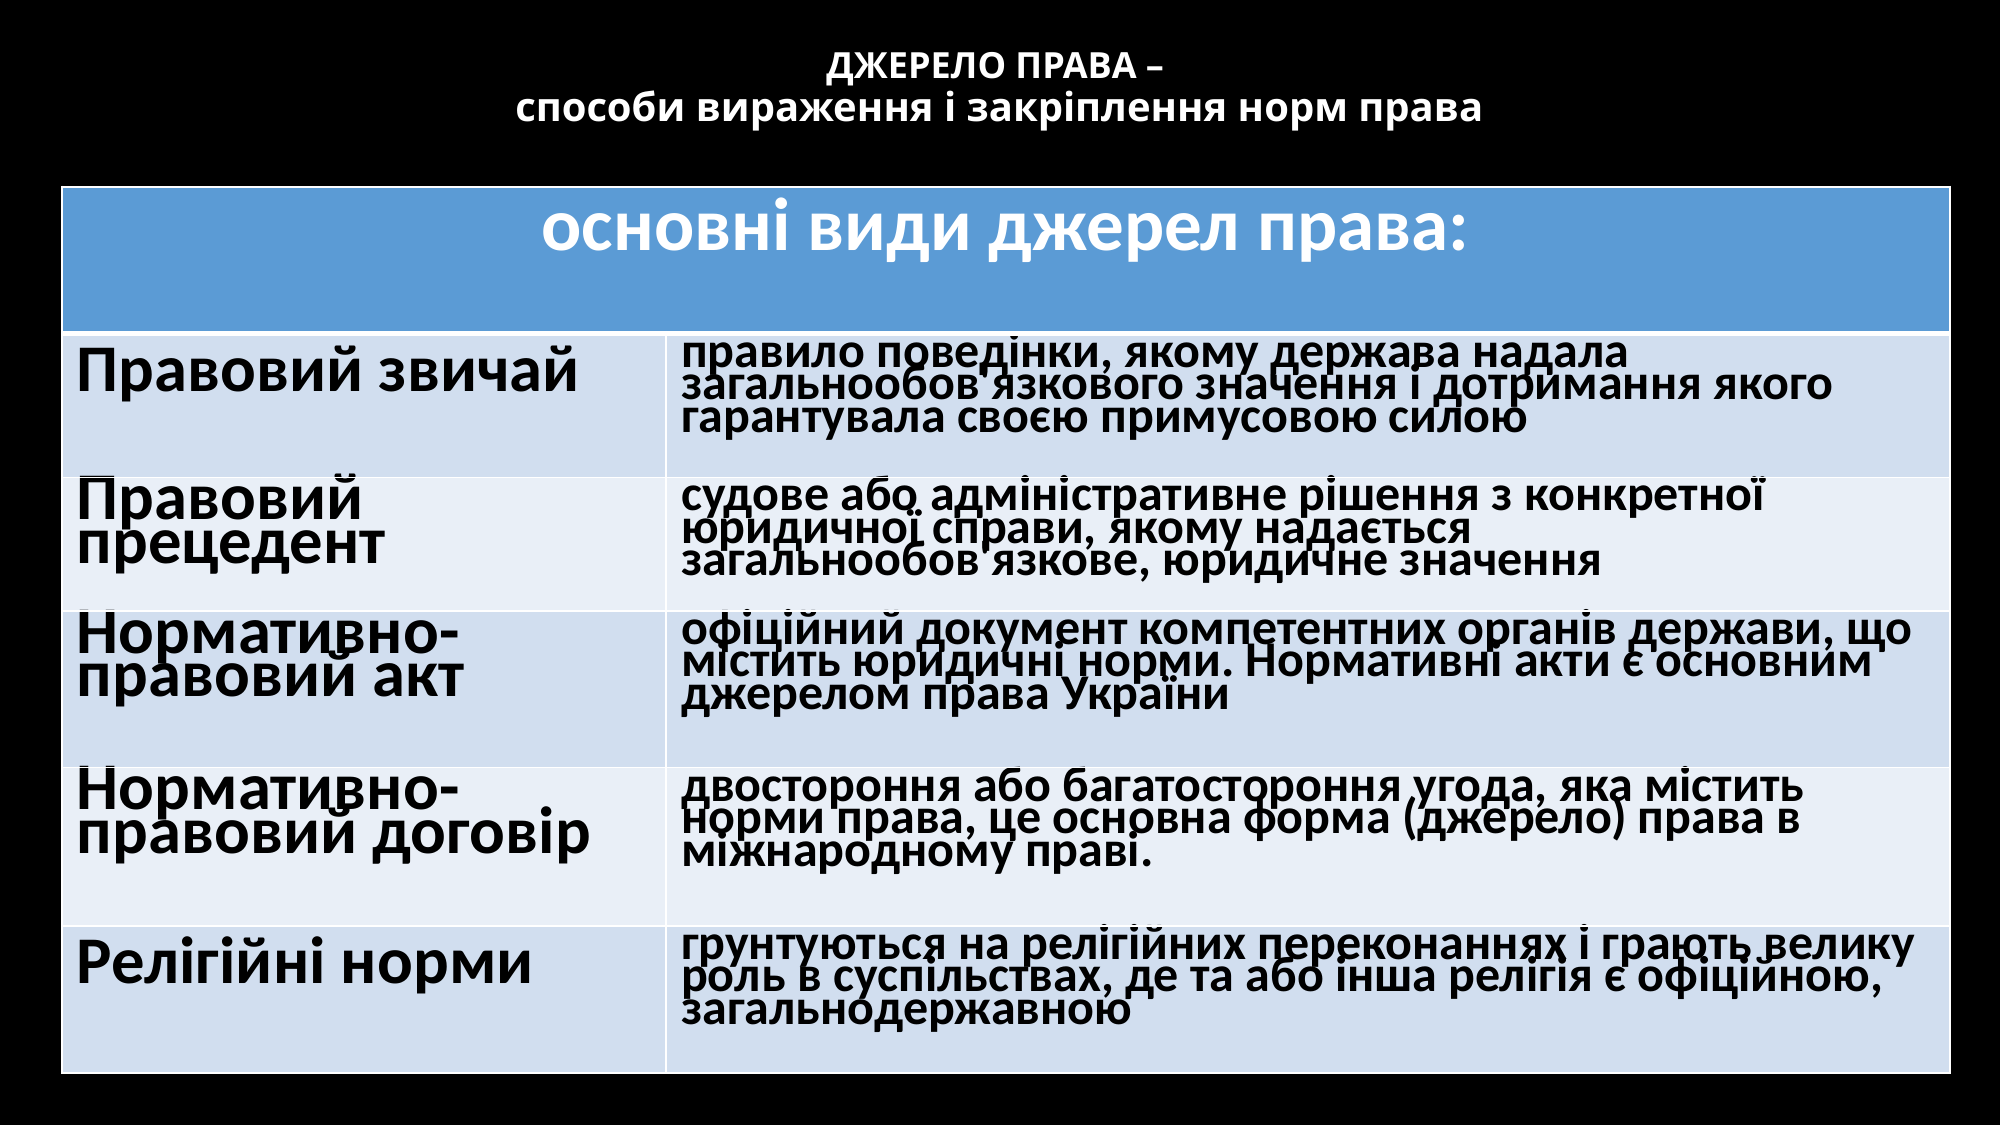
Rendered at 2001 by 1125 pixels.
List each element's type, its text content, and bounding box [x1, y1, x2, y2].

title ДЖЕРЕЛО ПРАВА – способи вираження і закріплення норм права [137, 0, 1863, 186]
table_cell Правовий прецедент [63, 478, 665, 610]
table_cell правило поведінки, якому держава надала загальнообов'язкового значення і дотримання якого гарантувала своєю примусовою силою [667, 336, 1949, 477]
table_cell Нормативно- правовий акт [63, 612, 665, 767]
table_cell Нормативно-правовий договір [63, 768, 665, 925]
table_cell грунтуються на релігійних переконаннях і грають велику роль в суспільствах, де та або інша релігія є офіційною, загальнодержавною [667, 927, 1949, 1072]
table_cell судове або адміністративне рішення з конкретної юридичної справи, якому надається загальнообов'язкове, юридичне значення [667, 478, 1949, 610]
table_cell двостороння або багатостороння угода, яка містить норми права, це основна форма (джерело) права в міжнародному праві. [667, 768, 1949, 925]
table_header основні види джерел права: [63, 188, 1949, 331]
table_cell Правовий звичай [63, 336, 665, 477]
table_cell Релігійні норми [63, 927, 665, 1072]
table_cell офіційний документ компетентних органів держави, що містить юридичні норми. Нормативні акти є основним джерелом права України [667, 612, 1949, 767]
